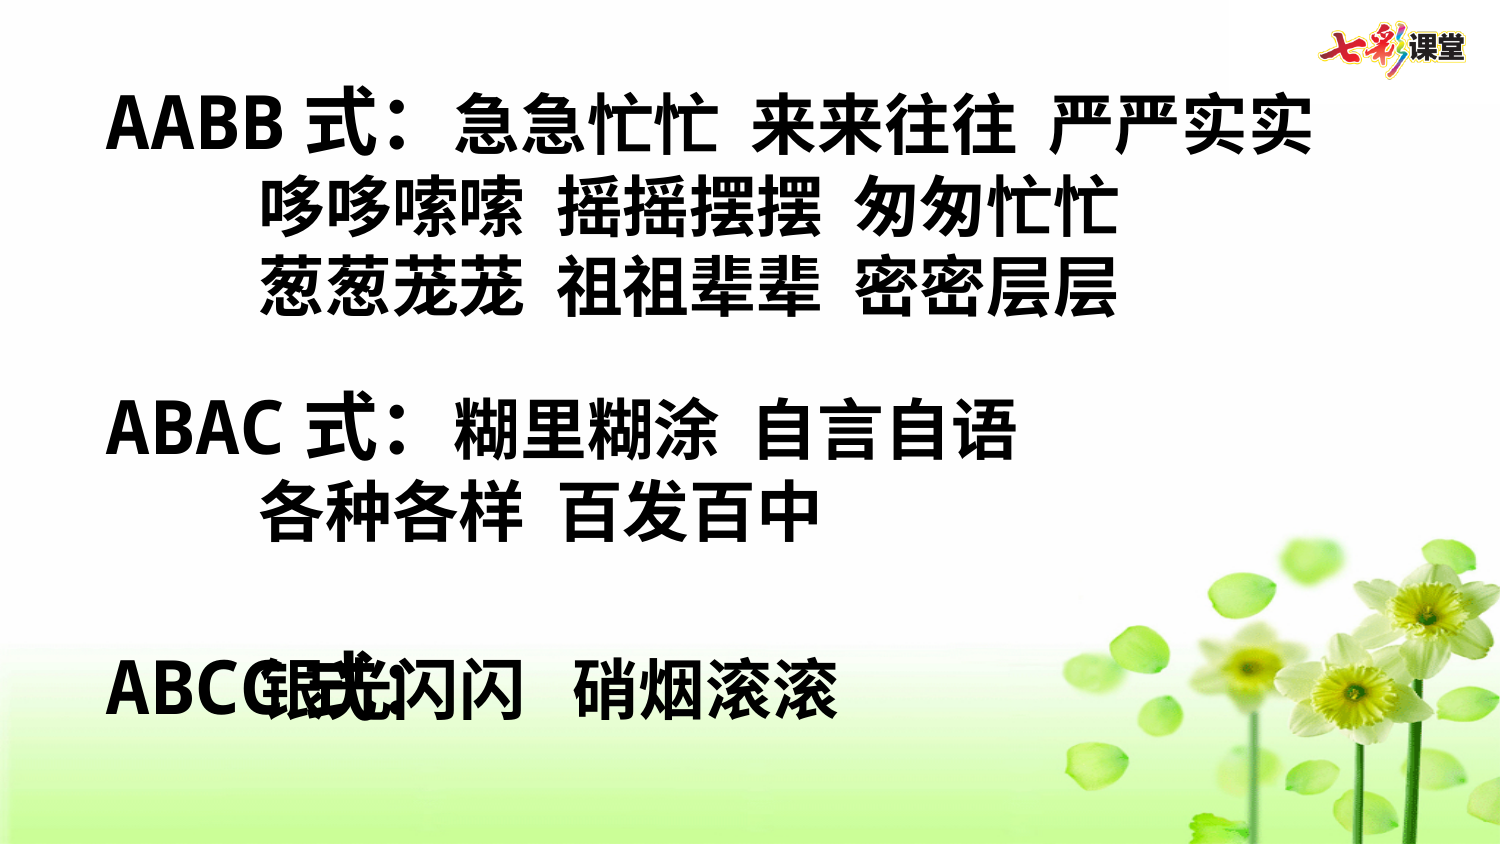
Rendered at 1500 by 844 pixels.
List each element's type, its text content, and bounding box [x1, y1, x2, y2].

text_box ABAC式：糊里糊涂 自言自语 各种各样 百发百中 ABCC式： [90, 372, 1388, 632]
picture [0, 0, 1500, 844]
text_box 银光闪闪 硝烟滚滚 [90, 632, 1388, 738]
text_box AABB式：急急忙忙 来来往往 严严实实 哆哆嗦嗦 摇摇摆摆 匆匆忙忙 葱葱茏茏 祖祖辈辈 密密层层 [90, 67, 1388, 333]
